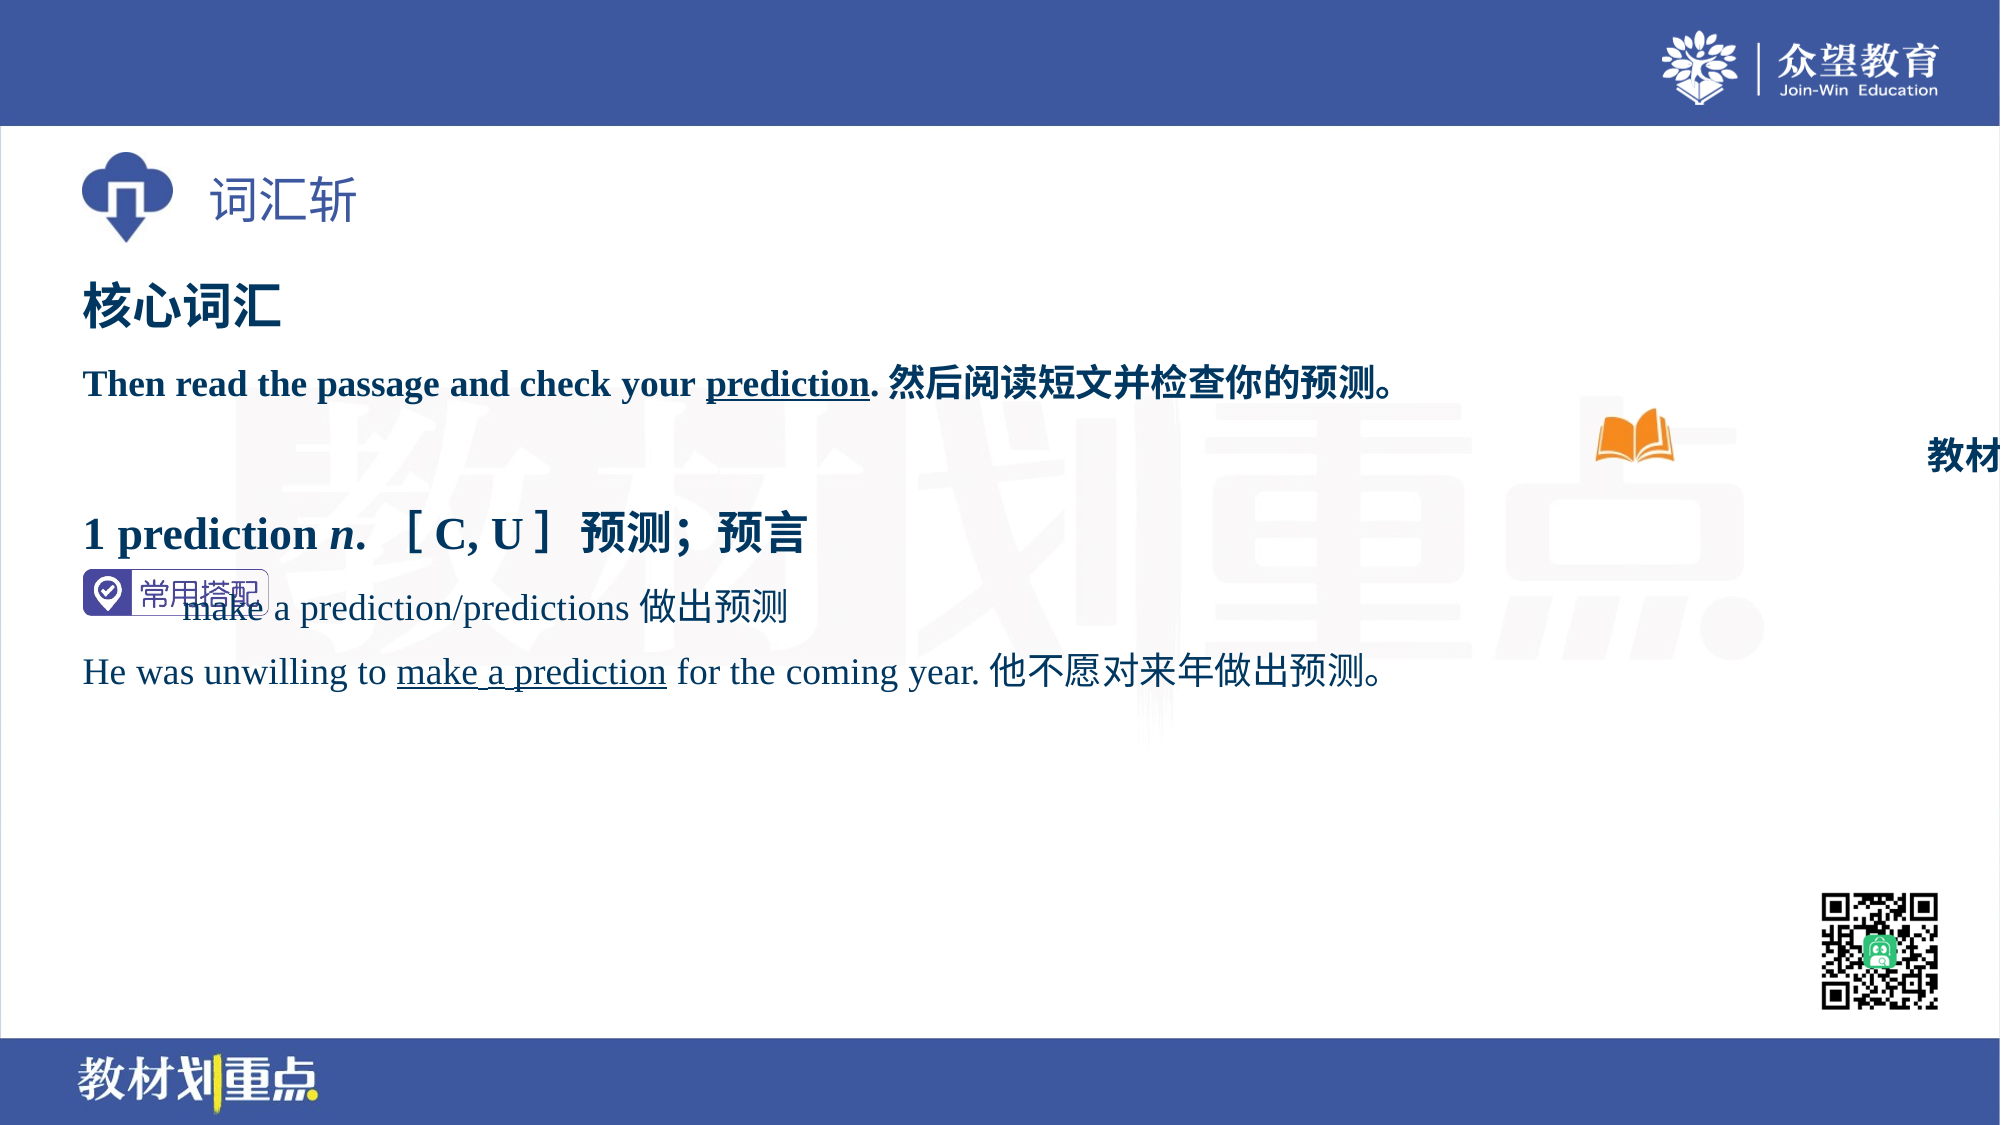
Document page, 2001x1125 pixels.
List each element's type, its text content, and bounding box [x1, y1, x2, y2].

text_box Then read the passage and check your prediction.然后阅读短文并检查你的预测。 教材P82 [82, 335, 1817, 469]
text_box 1 prediction n.［C, U］预测；预言 [82, 477, 1817, 558]
picture [0, 0, 2000, 1125]
text_box make a prediction/predictions做出预测 He was unwilling to make a prediction for the coming year.他不愿对来年做出预测。 [82, 558, 1817, 686]
text_box 核心词汇 [82, 247, 1817, 335]
